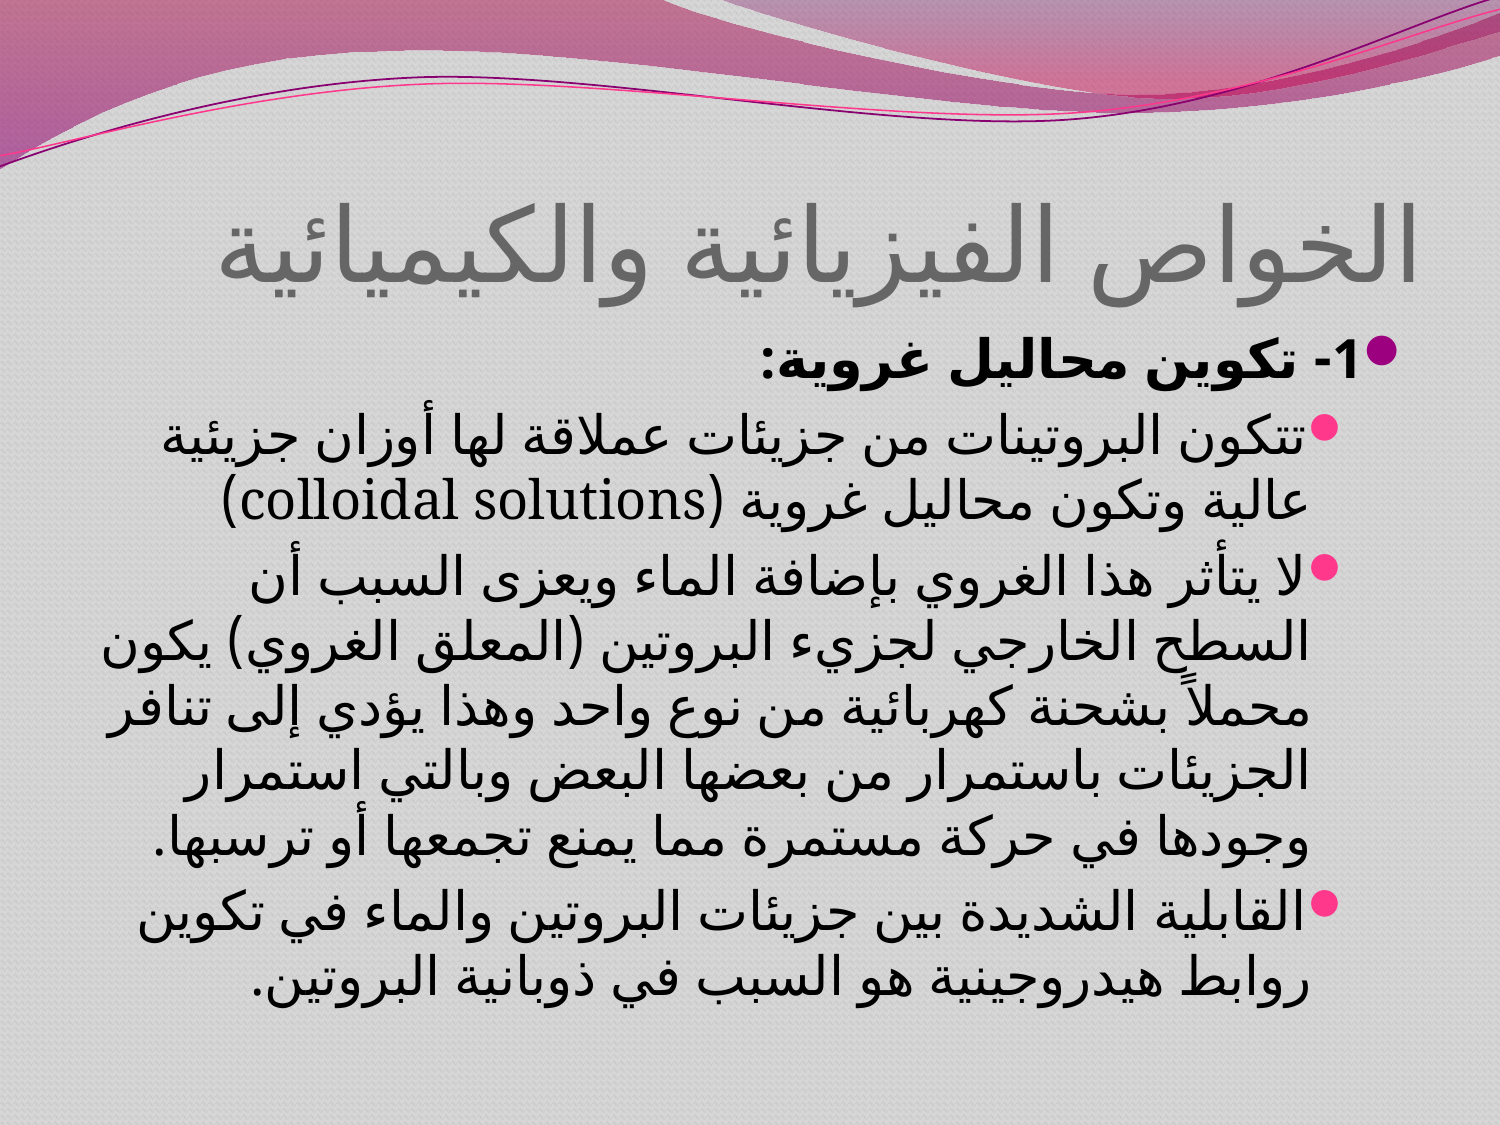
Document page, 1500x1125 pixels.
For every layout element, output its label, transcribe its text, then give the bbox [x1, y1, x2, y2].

title الخواص الفيزيائية والكيميائية [75, 115, 1425, 303]
list 1- تكوين محاليل غروية: تتكون البروتينات من جزيئات عملاقة لها أوزان جزيئية عالية وتكون محاليل غروية (colloidal solutions) لا يتأثر هذا الغروي بإضافة الماء ويعزى السبب أن السطح الخارجي لجزيء البروتين (المعلق الغروي) يكون محملاً بشحنة كهربائية من نوع واحد وهذا يؤدي إلى تنافر الجزيئات باستمرار من بعضها البعض وبالتي استمرار وجودها في حركة مستمرة مما يمنع تجمعها أو ترسبها. القابلية الشديدة بين جزيئات البروتين والماء في تكوين روابط هيدروجينية هو السبب في ذوبانية البروتين. [75, 317, 1425, 1038]
